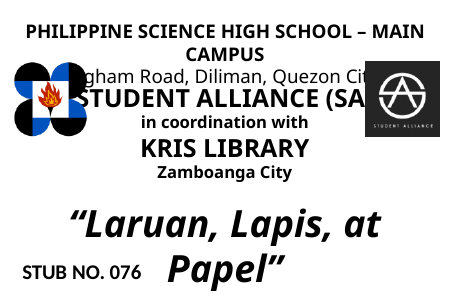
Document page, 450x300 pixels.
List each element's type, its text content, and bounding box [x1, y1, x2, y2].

picture [12, 60, 88, 137]
text_box PHILIPPINE SCIENCE HIGH SCHOOL – MAIN CAMPUS Agham Road, Diliman, Quezon City [0, 12, 450, 74]
text_box STUDENT ALLIANCE (SA) in coordination with KRIS LIBRARY Zamboanga City [0, 74, 450, 190]
text_box “Laruan, Lapis, at Papel” [0, 192, 450, 298]
text_box STUB NO. 076 [7, 251, 213, 292]
picture [364, 60, 441, 137]
